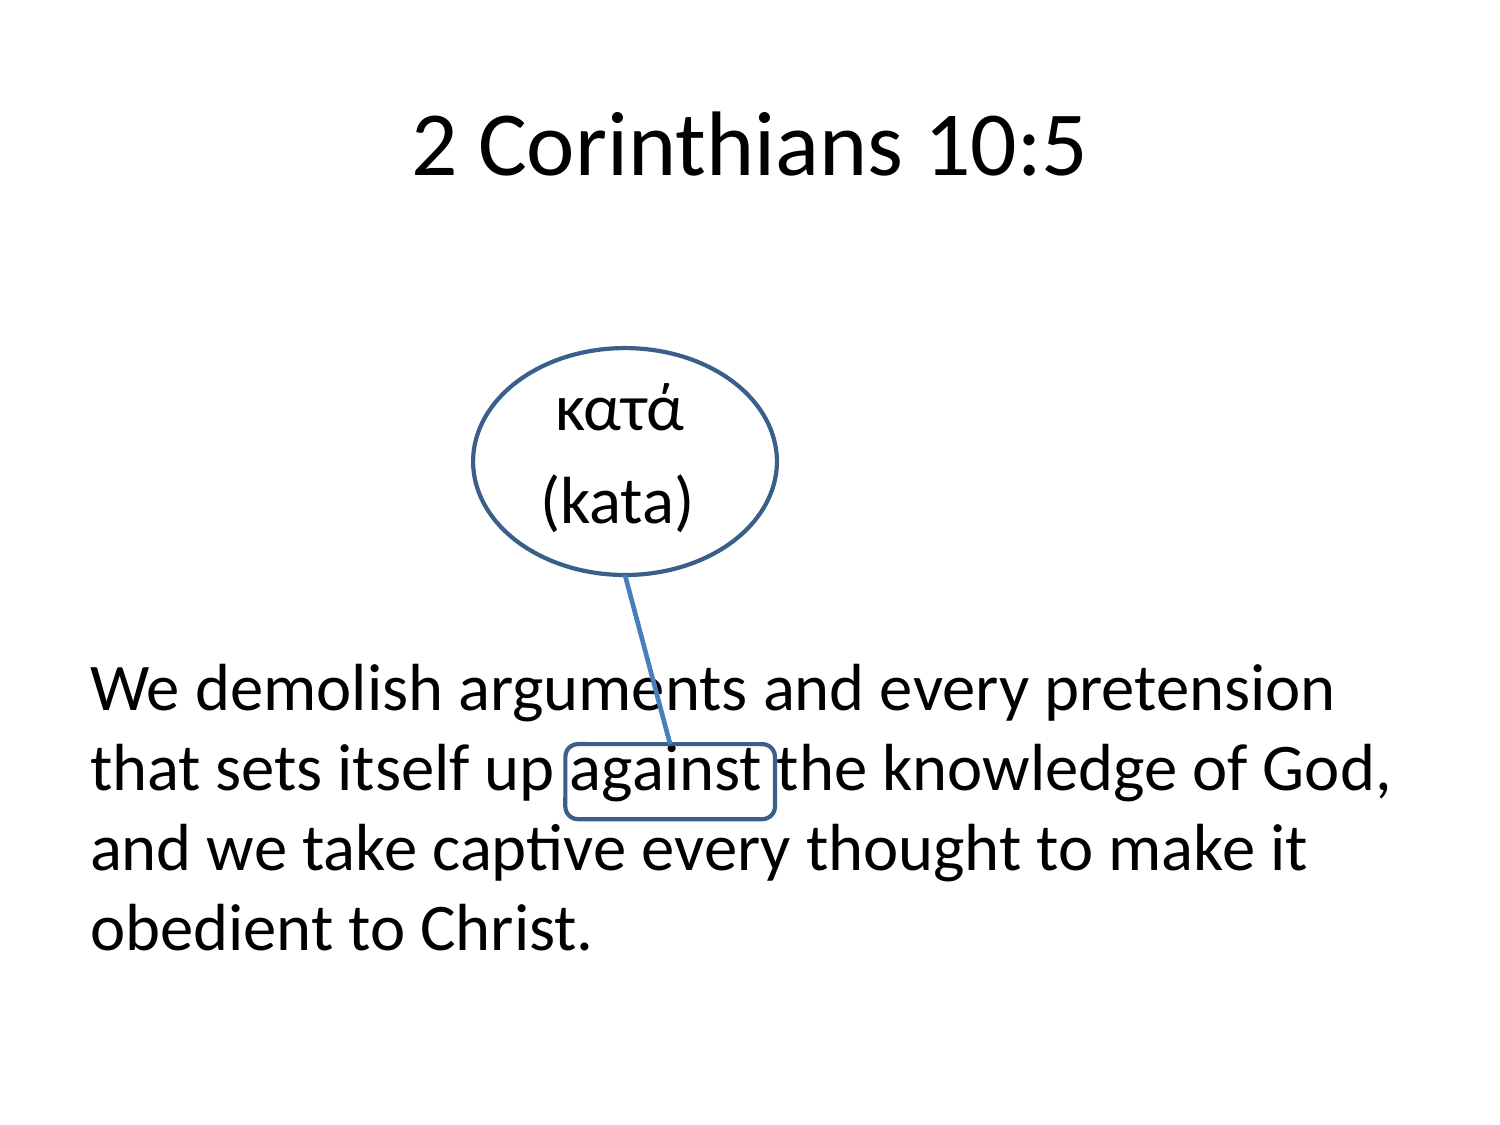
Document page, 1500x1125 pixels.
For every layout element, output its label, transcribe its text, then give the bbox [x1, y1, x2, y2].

text_box [470, 345, 780, 578]
text_box [563, 741, 778, 822]
title 2 Corinthians 10:5 [75, 45, 1425, 233]
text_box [624, 574, 671, 745]
list κατά (kata) We demolish arguments and every pretension that sets itself up against the knowledge of God, and we take captive every thought to make it obedient to Christ. [75, 262, 1425, 1005]
